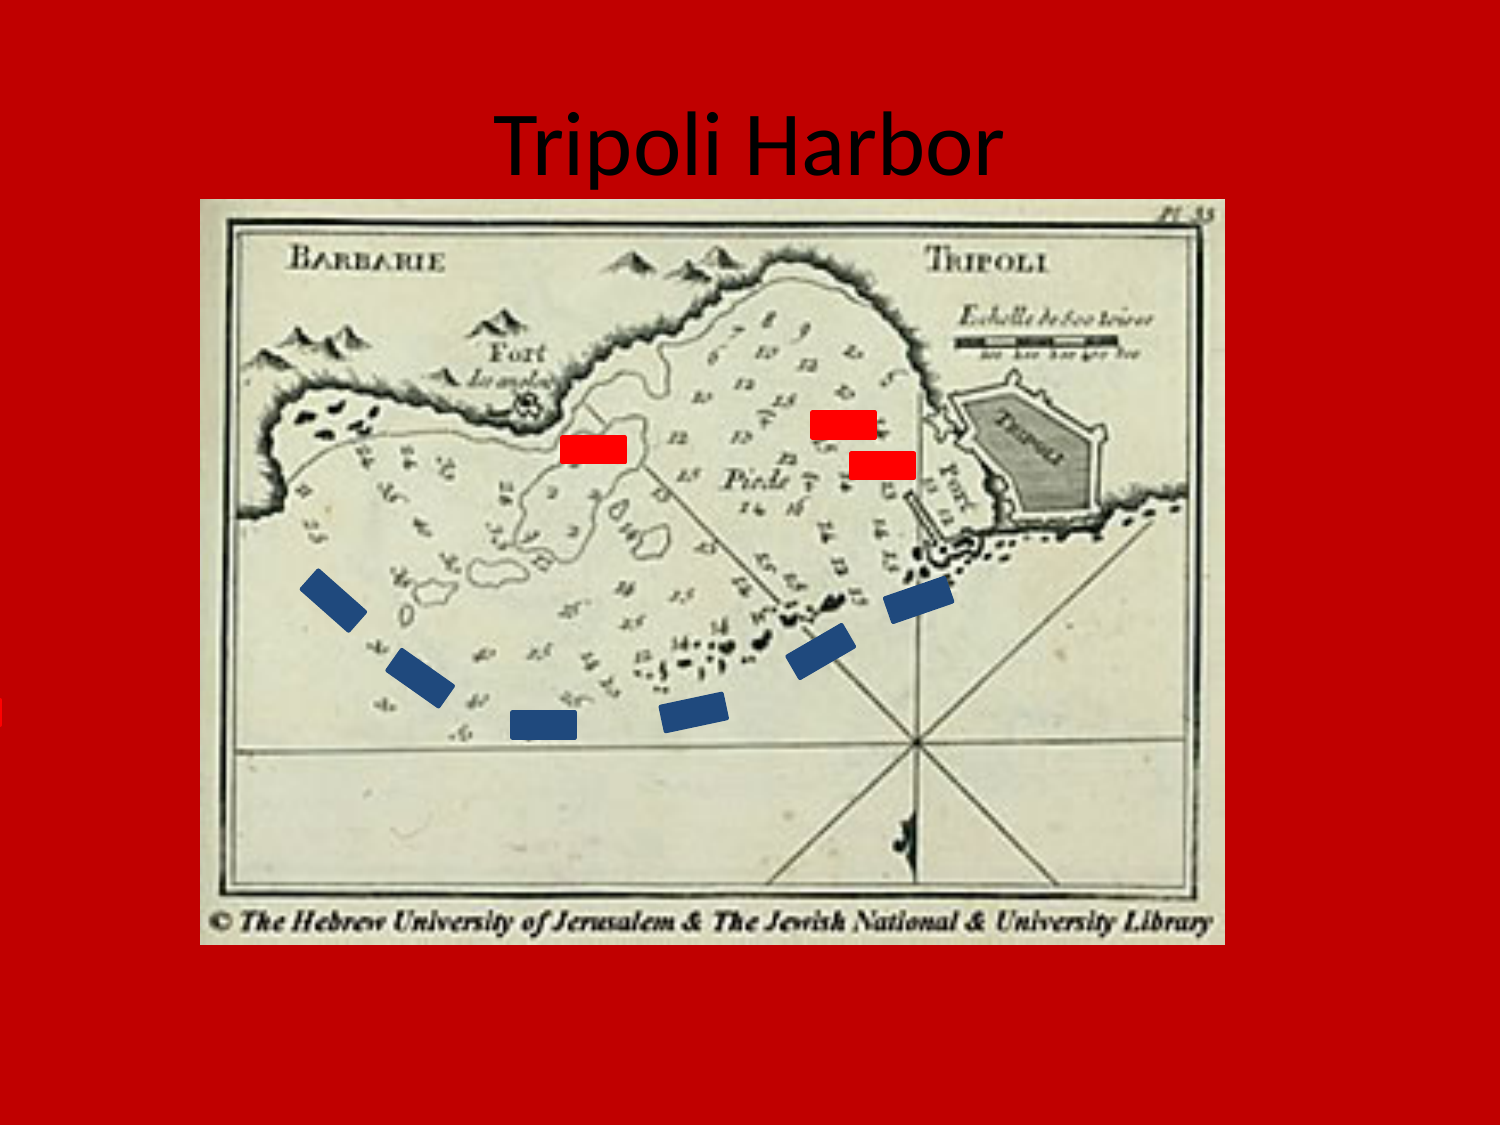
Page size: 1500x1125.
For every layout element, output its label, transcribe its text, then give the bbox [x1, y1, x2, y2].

picture [199, 199, 1226, 946]
title Tripoli Harbor [75, 45, 1425, 233]
